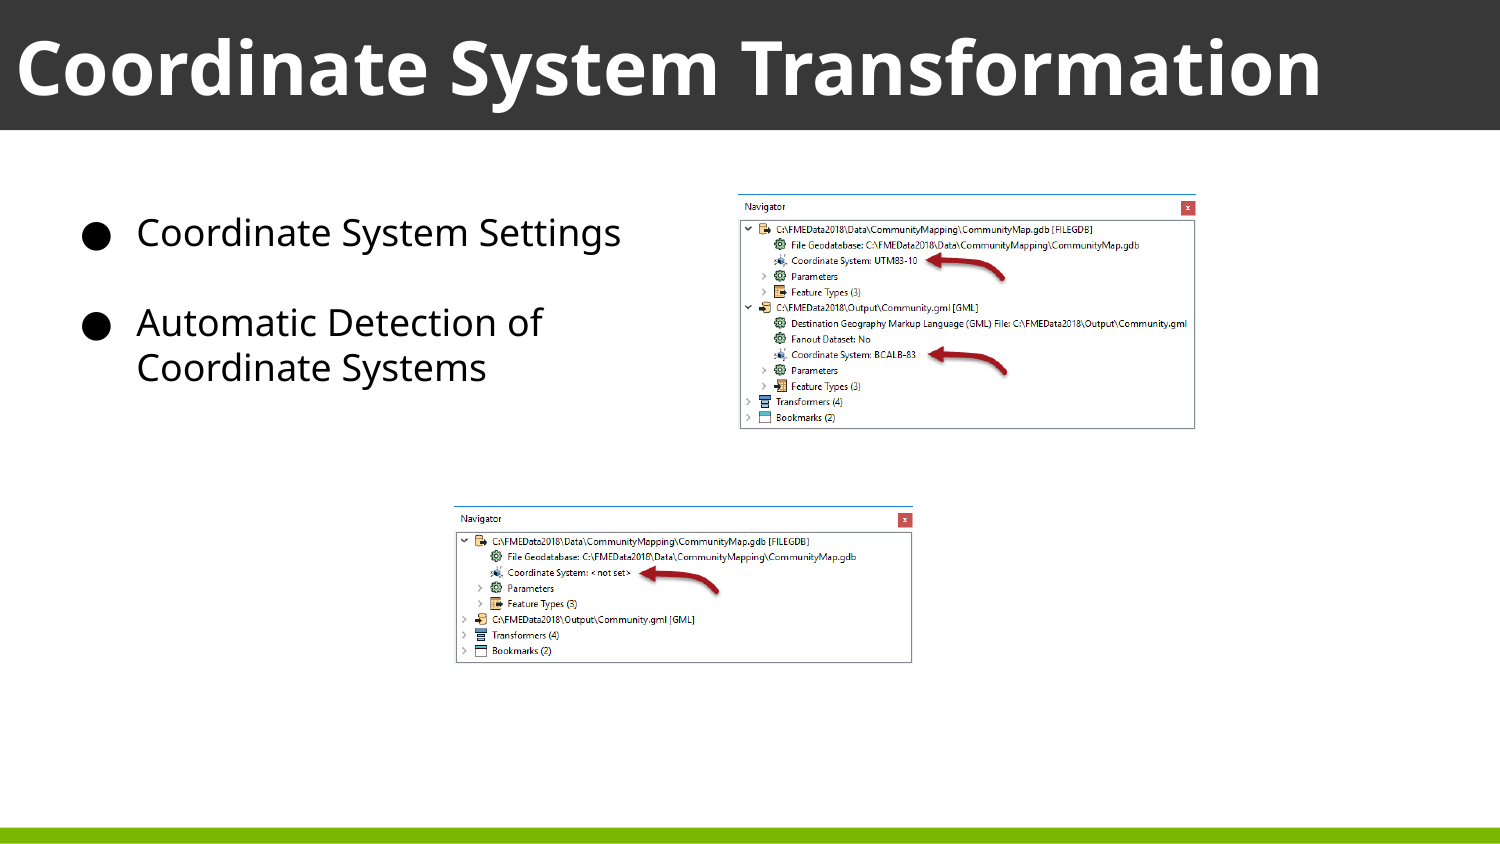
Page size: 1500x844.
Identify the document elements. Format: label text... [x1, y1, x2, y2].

text_box Coordinate System Transformation [0, 0, 1500, 131]
text_box Coordinate System Settings Automatic Detection of Coordinate Systems [46, 194, 670, 470]
picture [737, 193, 1196, 430]
picture [454, 505, 913, 665]
